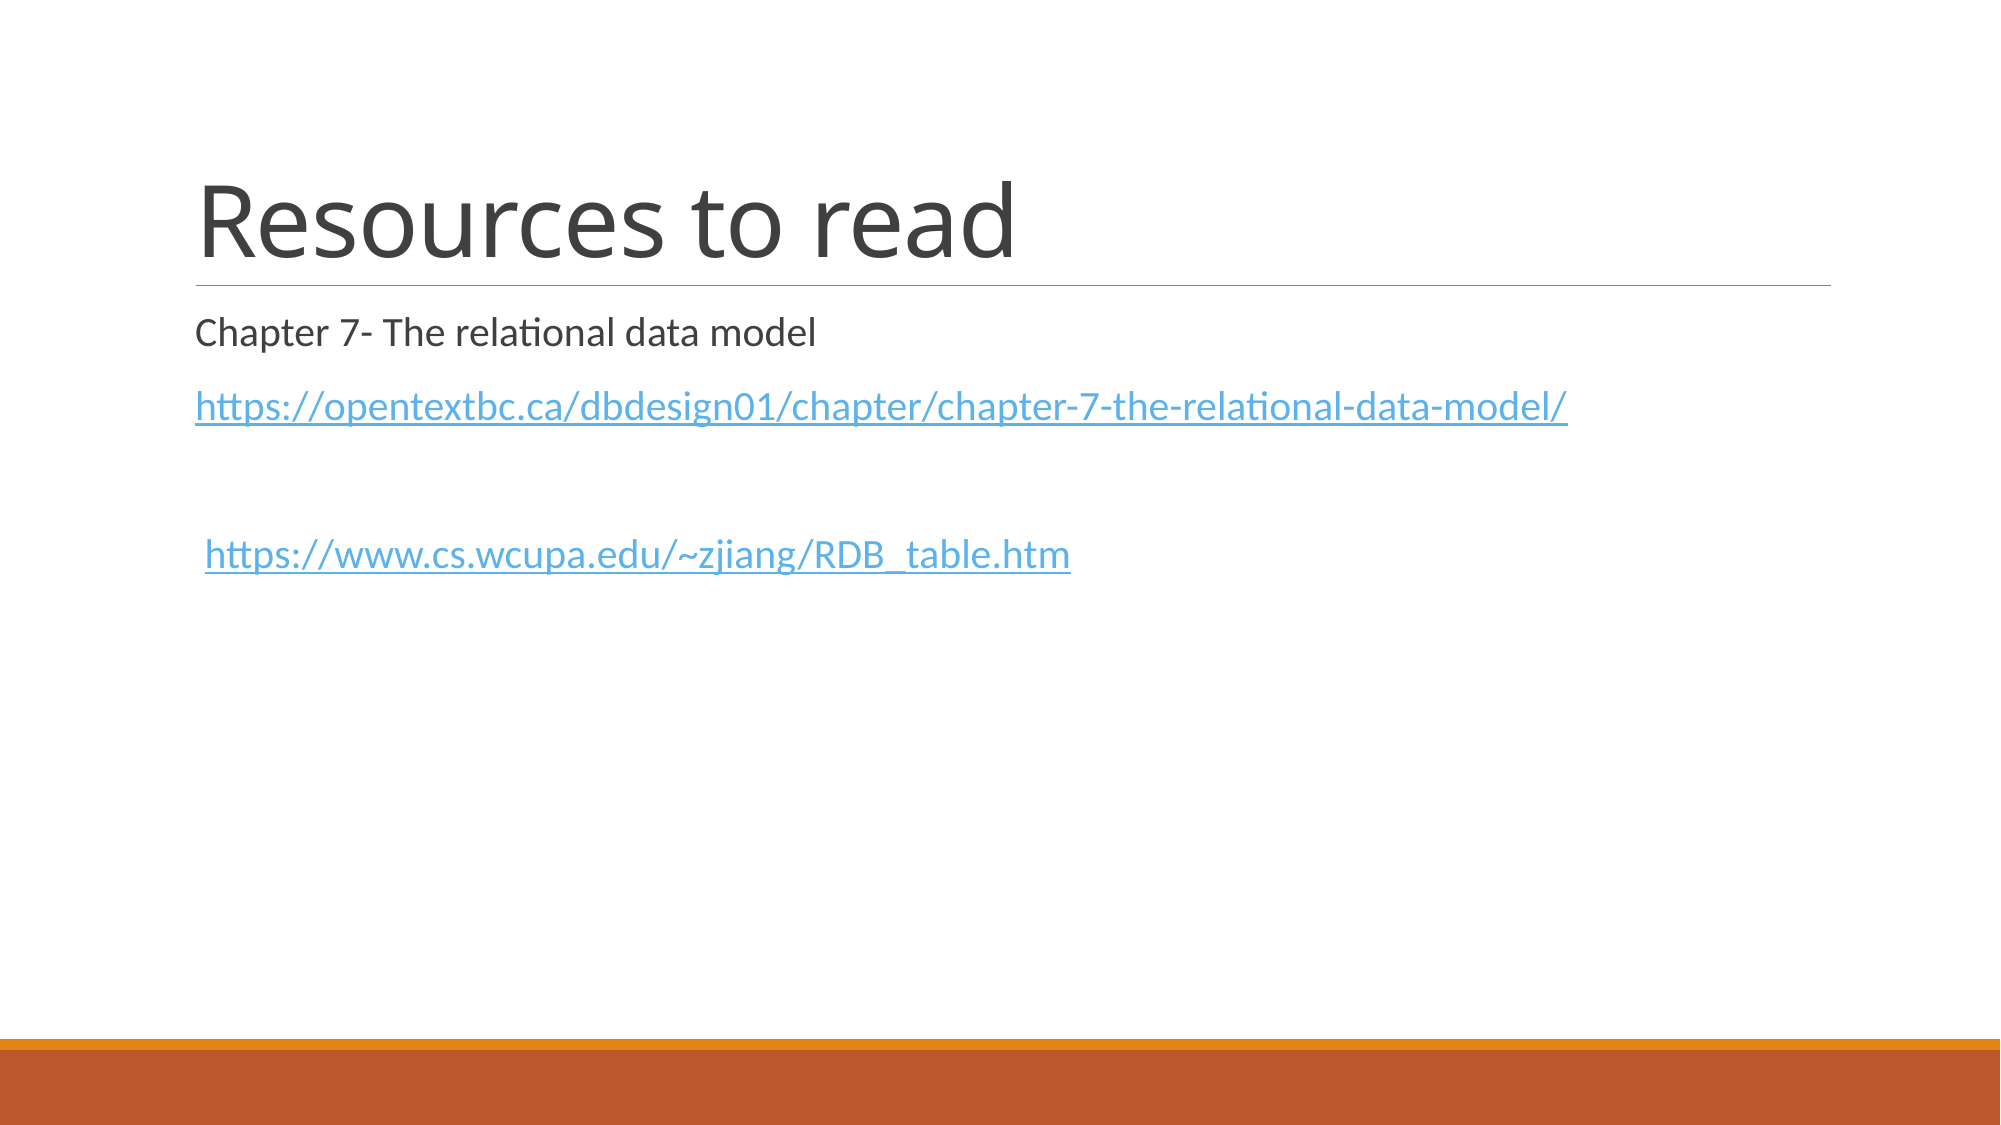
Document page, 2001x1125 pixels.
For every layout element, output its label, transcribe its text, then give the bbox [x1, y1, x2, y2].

title Resources to read [180, 47, 1830, 285]
list Chapter 7- The relational data model https://opentextbc.ca/dbdesign01/chapter/chapter-7-the-relational-data-model/ https://www.cs.wcupa.edu/~zjiang/RDB_table.htm [180, 302, 1830, 963]
